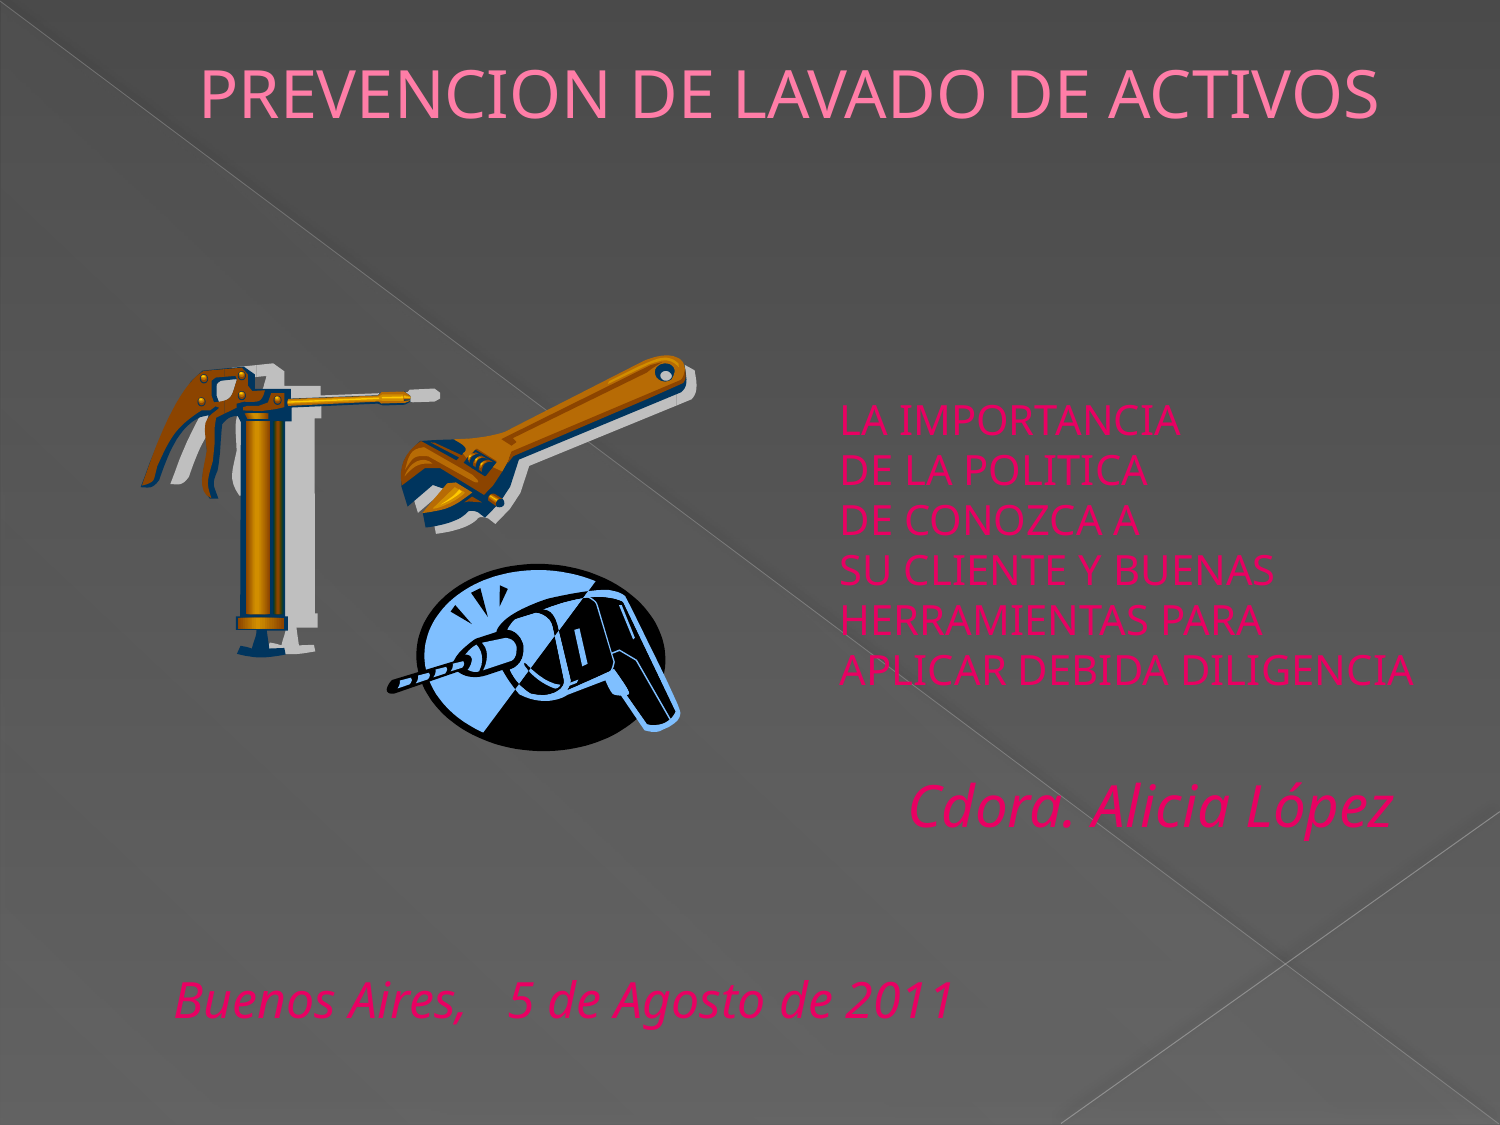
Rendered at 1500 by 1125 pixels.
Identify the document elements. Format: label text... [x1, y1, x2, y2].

text_box PREVENCION DE LAVADO DE ACTIVOS [74, 43, 1425, 274]
text_box LA IMPORTANCIA DE LA POLITICA DE CONOZCA A SU CLIENTE Y BUENAS HERRAMIENTAS PARA APLICAR DEBIDA DILIGENCIA [824, 386, 1430, 882]
text_box Cdora. Alicia López [892, 761, 1410, 847]
picture [140, 351, 699, 753]
text_box Buenos Aires, 5 de Agosto de 2011 [158, 960, 972, 1036]
